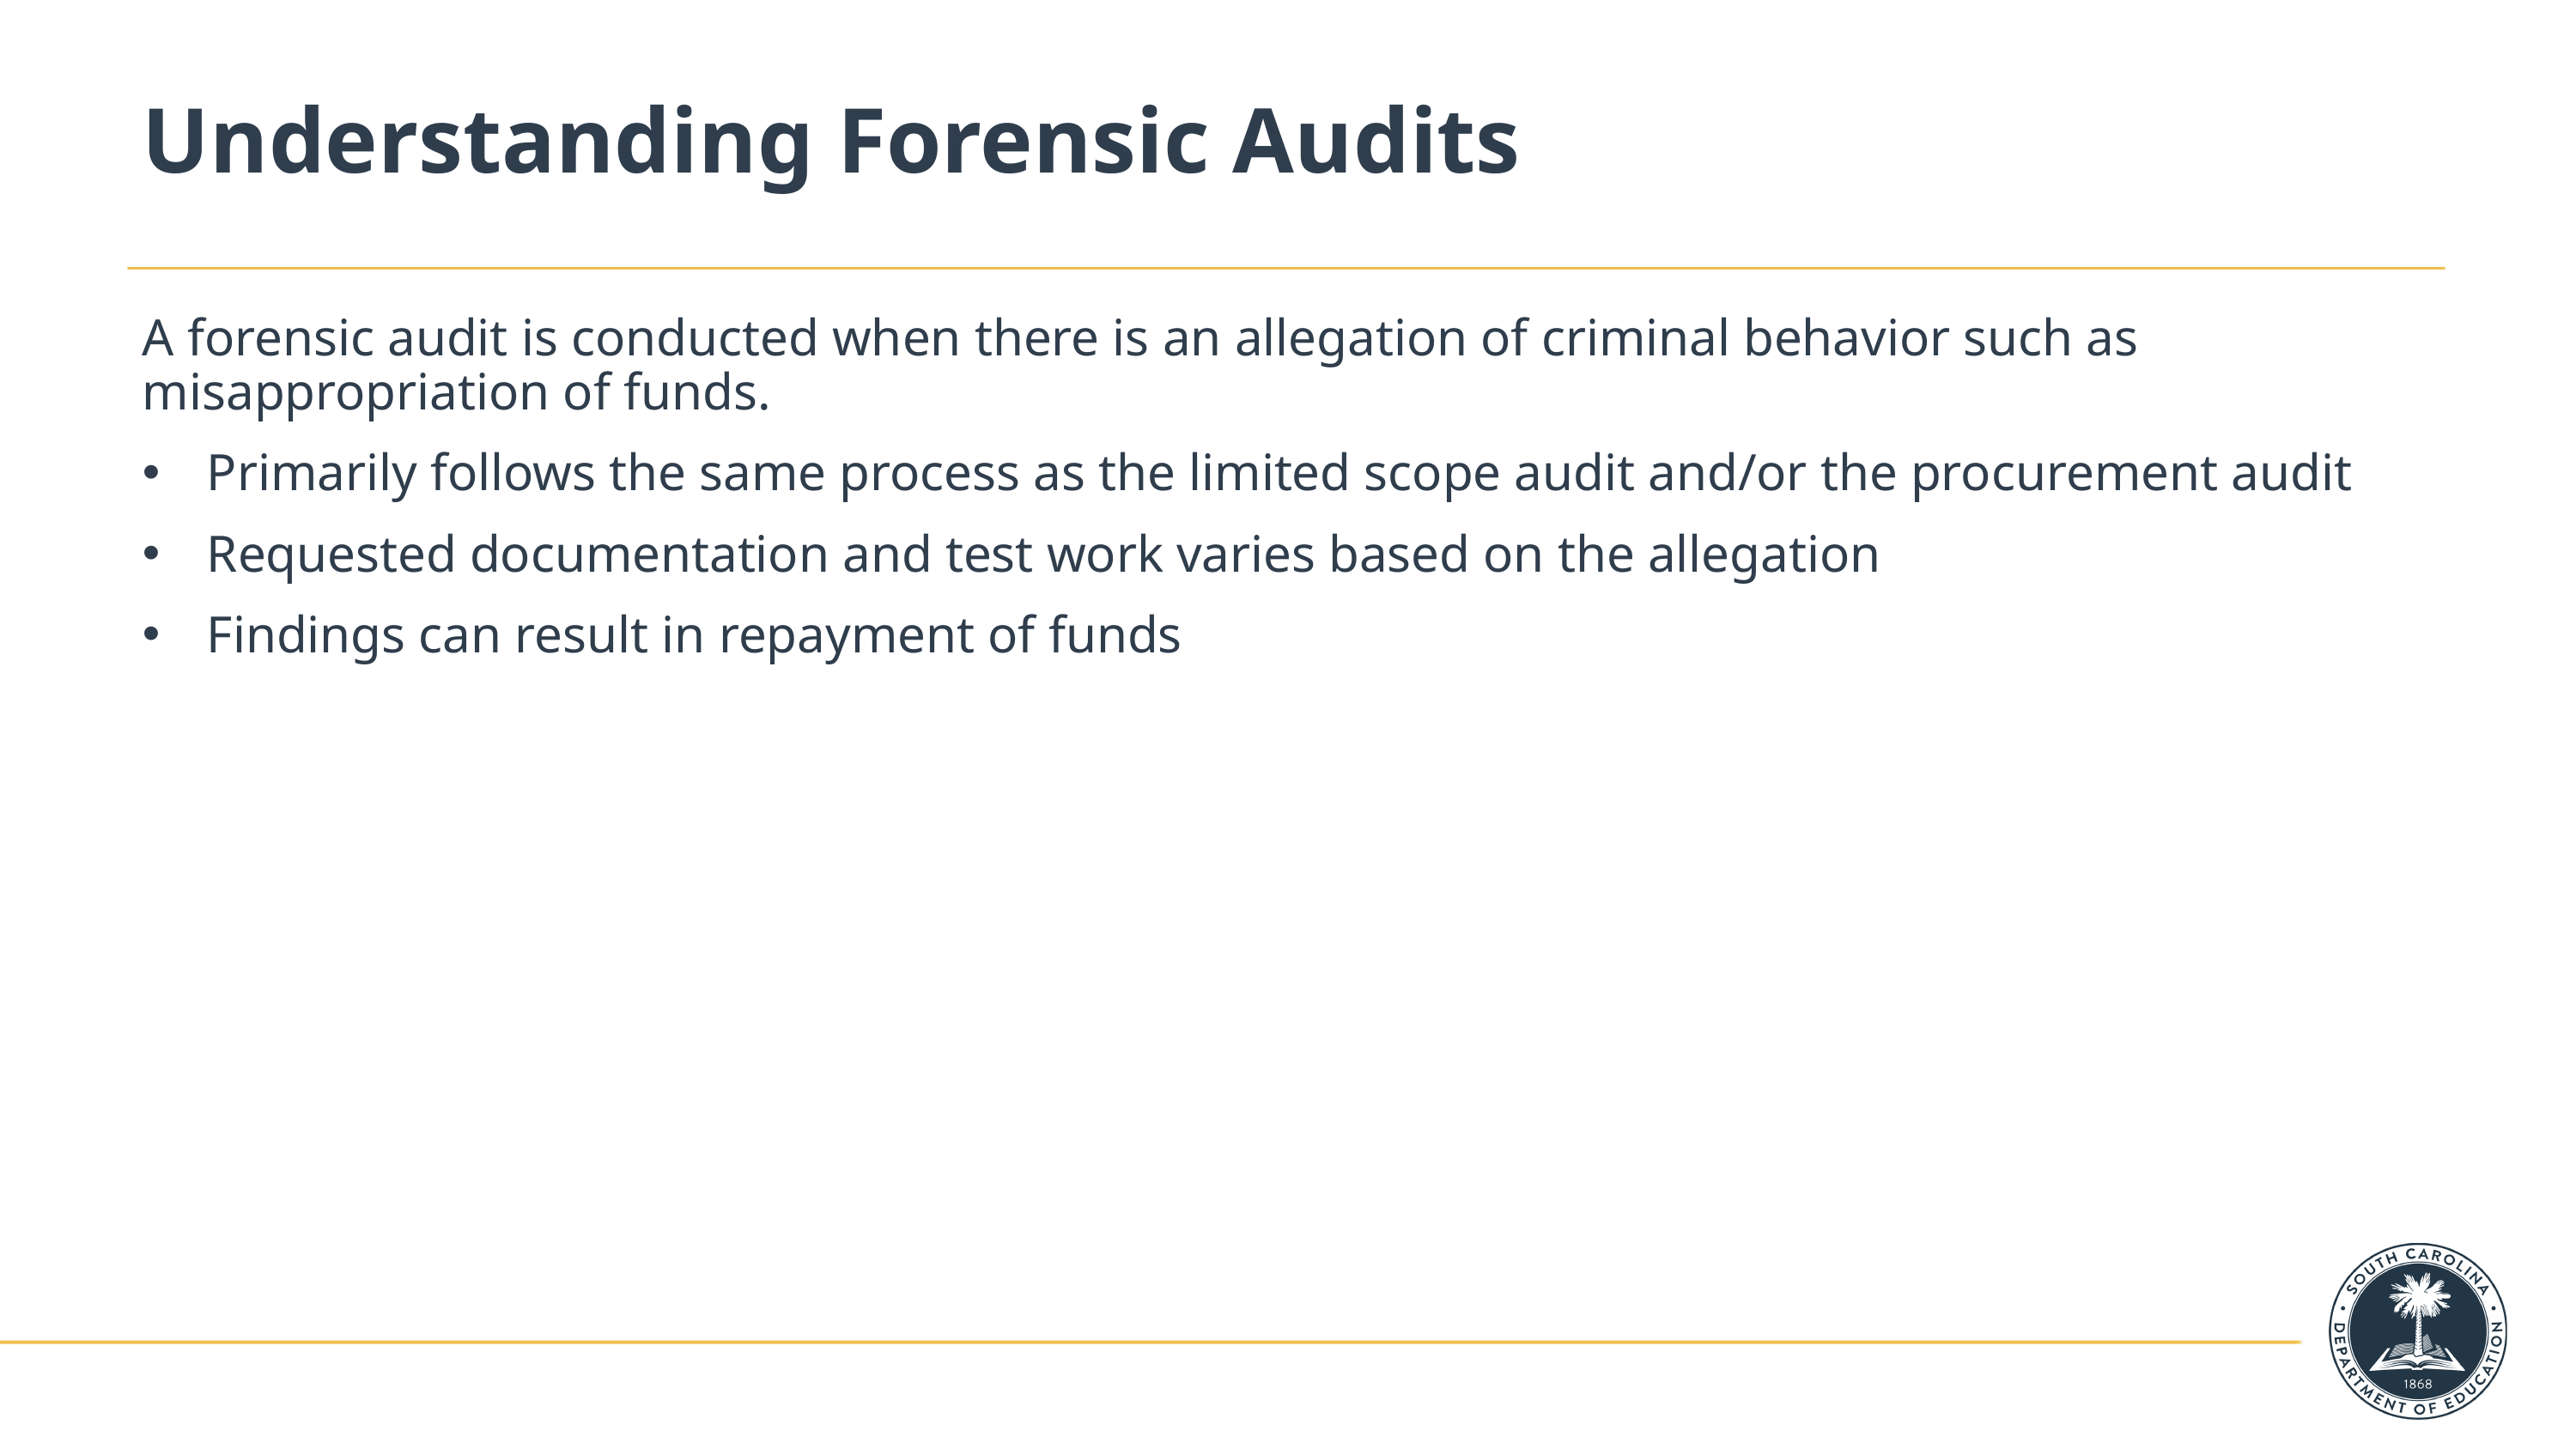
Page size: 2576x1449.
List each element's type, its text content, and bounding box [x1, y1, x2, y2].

title Understanding Forensic Audits [129, 76, 2447, 232]
picture [2329, 1243, 2507, 1420]
list A forensic audit is conducted when there is an allegation of criminal behavior such as misappropriation of funds. Primarily follows the same process as the limited scope audit and/or the procurement audit Requested documentation and test work varies based on the allegation Findings can result in repayment of funds [129, 306, 2447, 1149]
